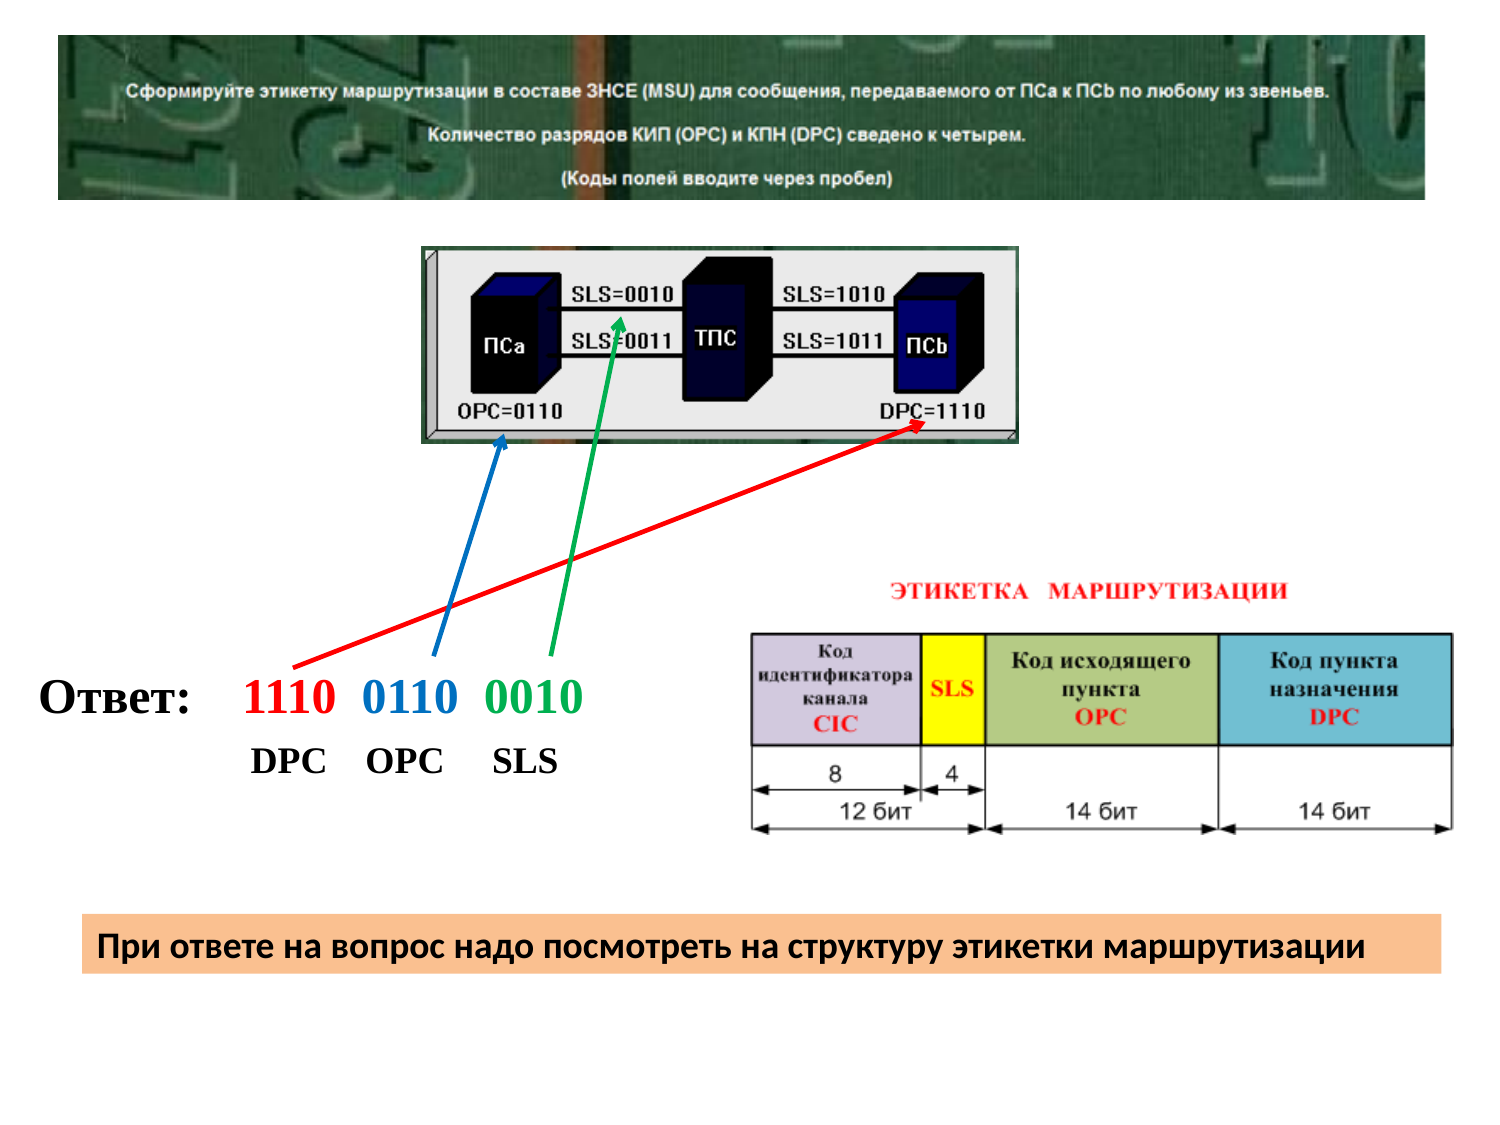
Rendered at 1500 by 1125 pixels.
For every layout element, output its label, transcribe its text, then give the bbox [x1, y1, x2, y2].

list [749, 573, 1454, 835]
text_box При ответе на вопрос надо посмотреть на структуру этикетки маршрутизации [82, 913, 1442, 974]
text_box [292, 421, 926, 669]
picture [58, 34, 1427, 200]
picture [421, 245, 1019, 445]
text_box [357, 509, 581, 581]
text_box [415, 450, 757, 522]
text_box Ответ: 1110 0110 0010 DPC OPC SLS [23, 656, 727, 791]
